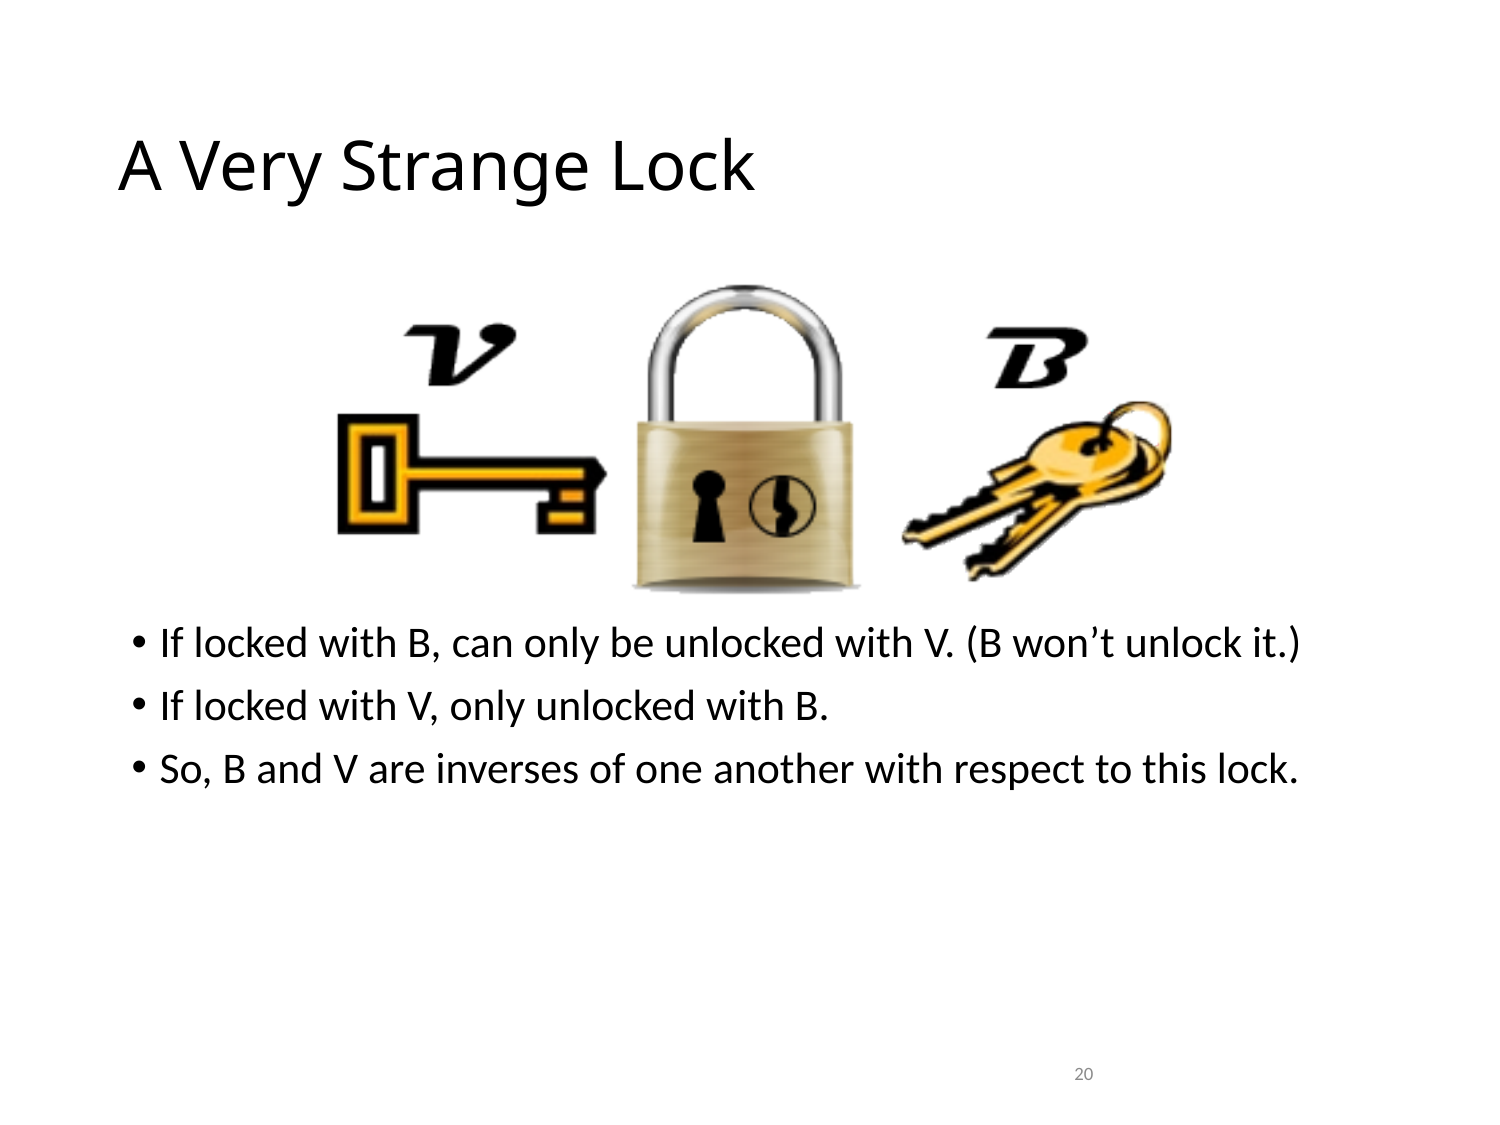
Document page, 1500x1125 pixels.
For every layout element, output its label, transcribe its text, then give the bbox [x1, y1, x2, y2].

title A Very Strange Lock [103, 59, 1397, 278]
list If locked with B, can only be unlocked with V. (B won’t unlock it.) If locked with V, only unlocked with B. So, B and V are inverses of one another with respect to this lock. [116, 612, 1392, 1036]
picture [306, 268, 1202, 600]
slide_number 20 [1059, 1042, 1397, 1103]
